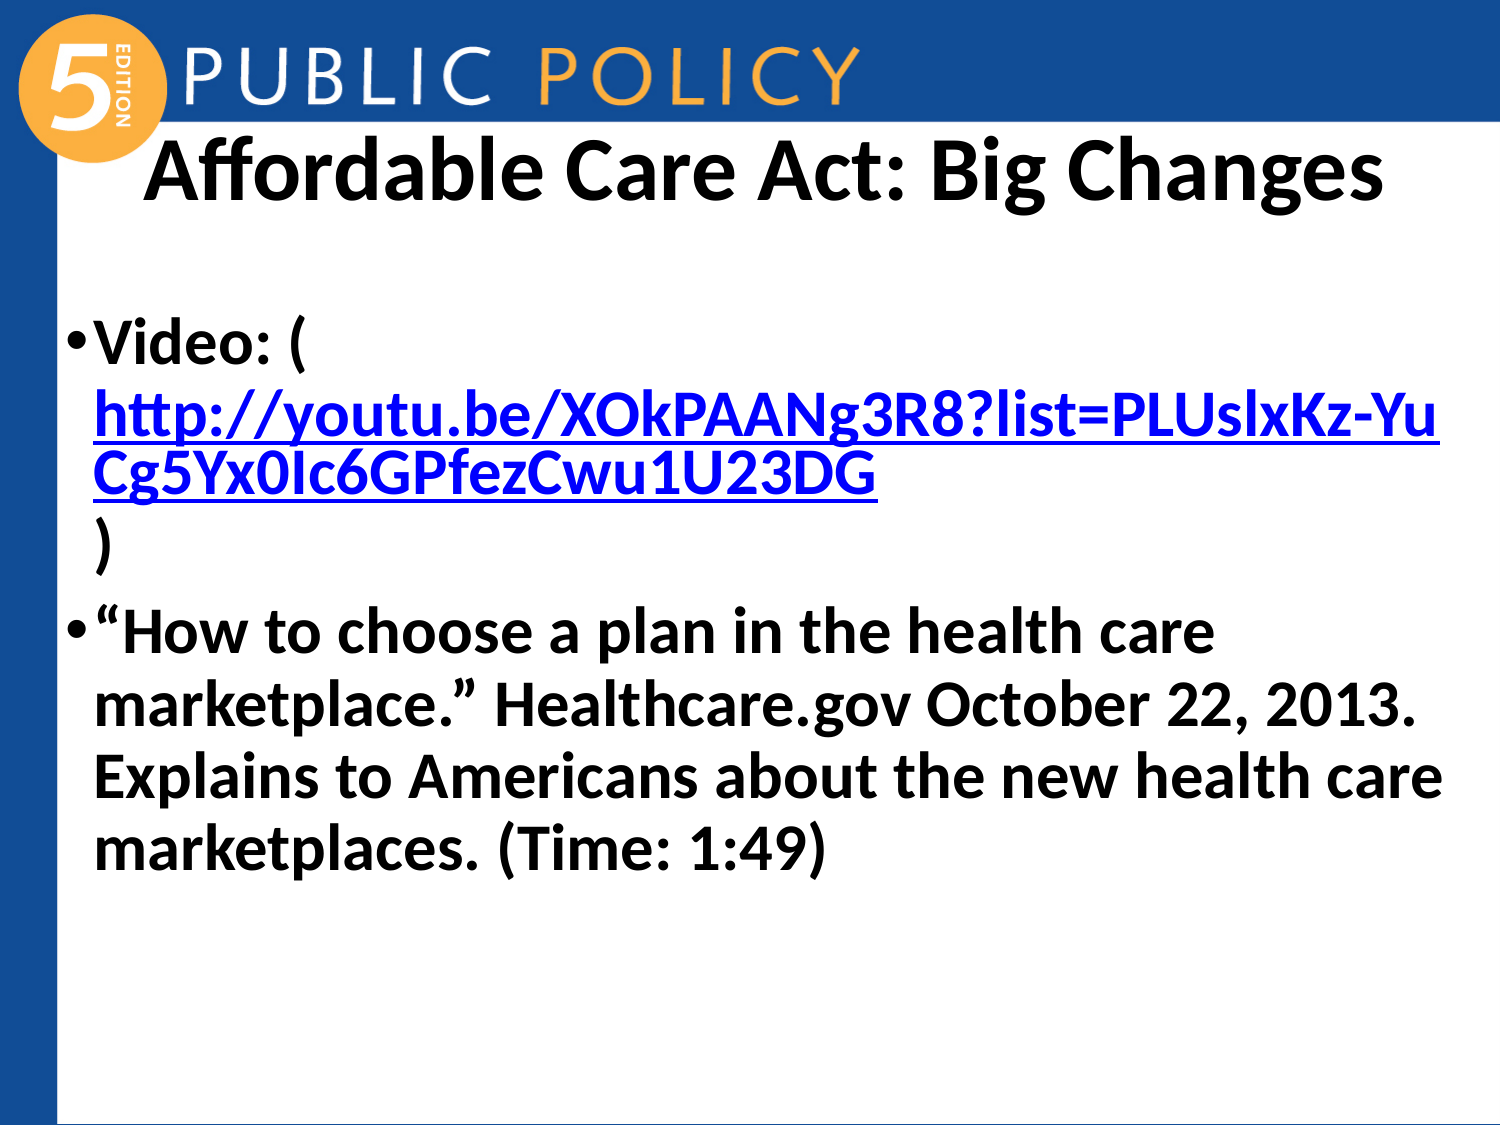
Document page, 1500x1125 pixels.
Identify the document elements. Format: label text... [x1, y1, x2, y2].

picture [0, 0, 1500, 1125]
title Affordable Care Act: Big Changes [128, 62, 1475, 280]
list Video: (http://youtu.be/XOkPAANg3R8?list=PLUslxKz-YuCg5Yx0Ic6GPfezCwu1U23DG) “How to choose a plan in the health care marketplace.” Healthcare.gov October 22, 2013. Explains to Americans about the new health care marketplaces. (Time: 1:49) [50, 299, 1463, 1014]
